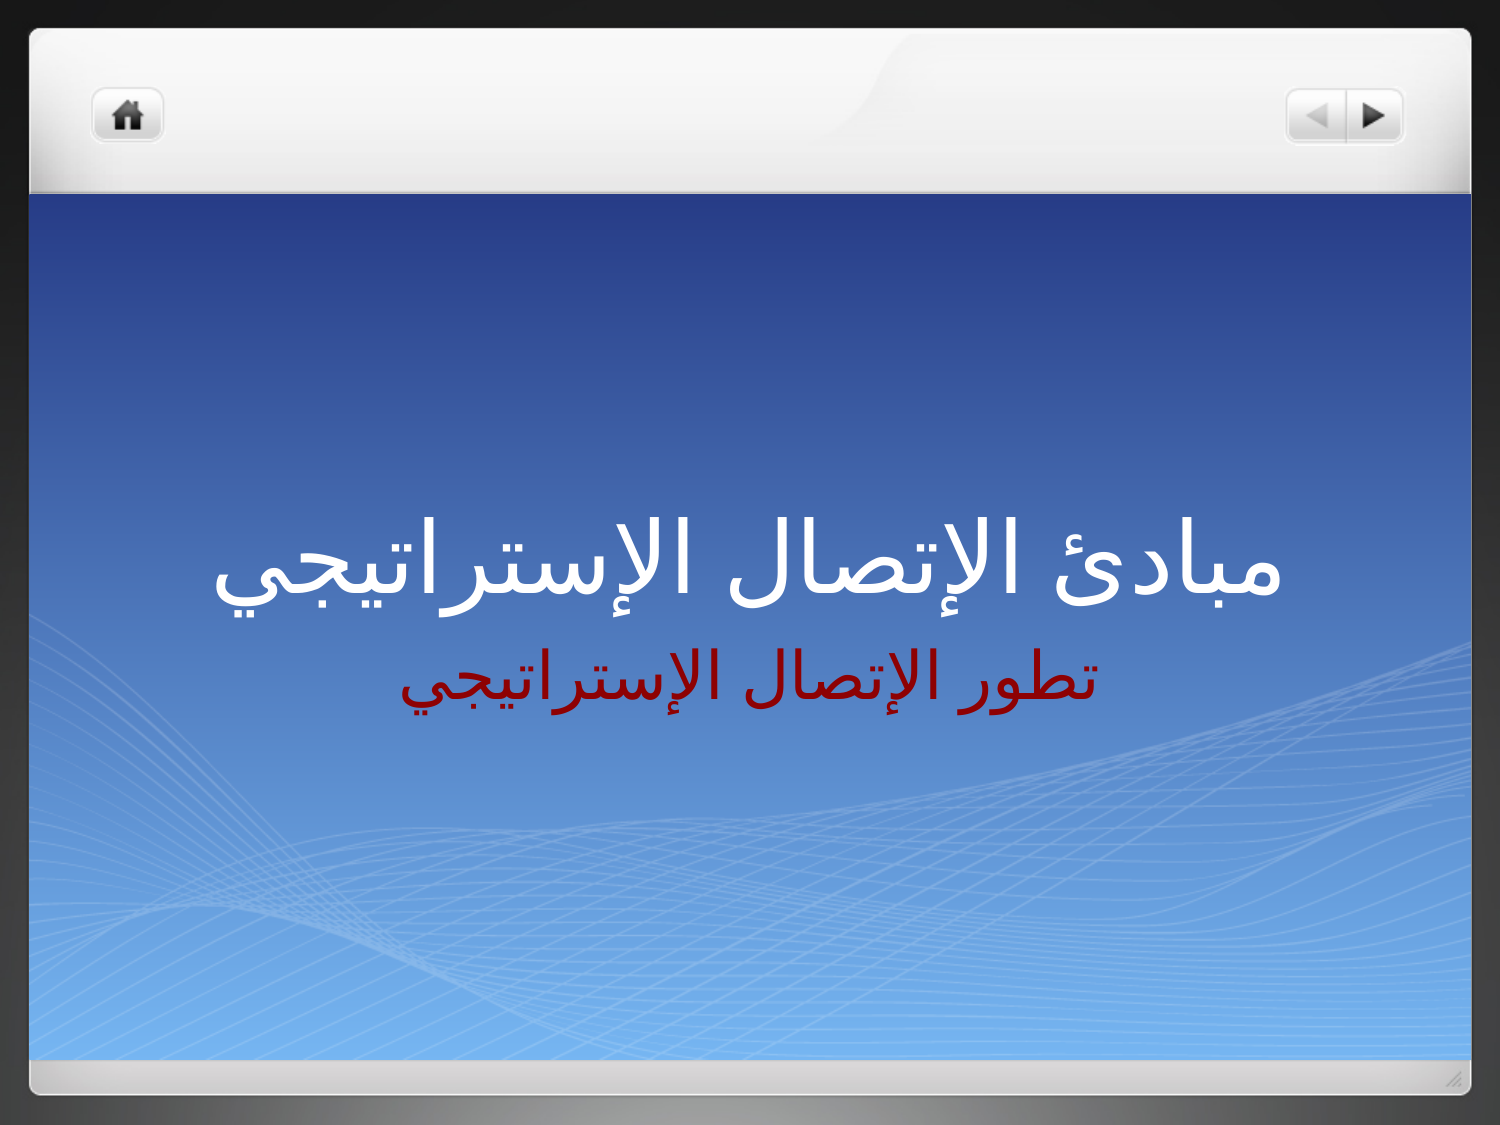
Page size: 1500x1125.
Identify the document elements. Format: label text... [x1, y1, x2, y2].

title مبادئ الإتصال الإستراتيجي [68, 355, 1432, 622]
subtitle تطور الإتصال الإستراتيجي [68, 624, 1432, 749]
picture [0, 0, 1500, 1125]
